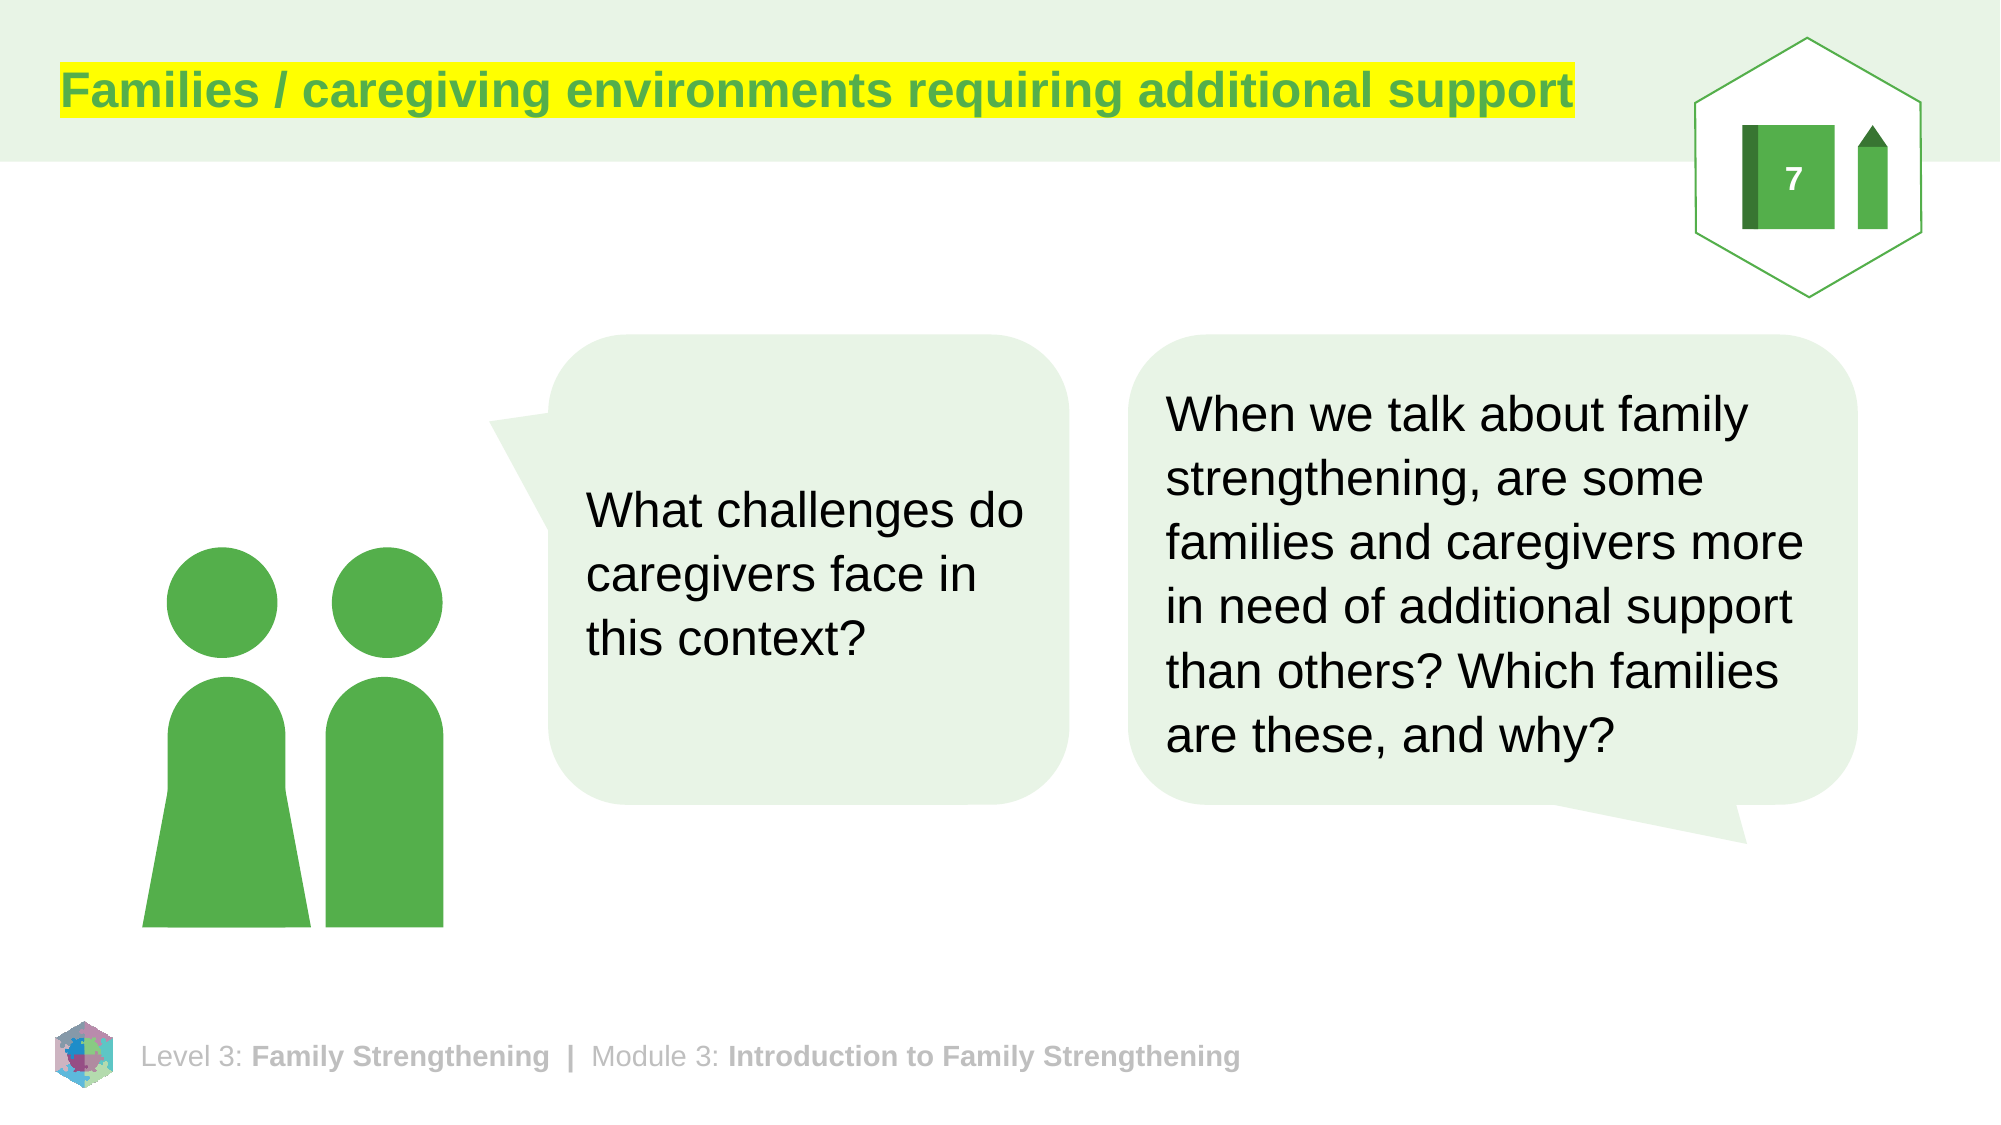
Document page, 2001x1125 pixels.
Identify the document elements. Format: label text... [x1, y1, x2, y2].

title Families / caregiving environments requiring additional support [45, 19, 1769, 163]
text_box When we talk about family strengthening, are some families and caregivers more in need of additional support than others? Which families are these, and why? [1126, 333, 1859, 846]
text_box What challenges do caregivers face in this context? [487, 333, 1071, 806]
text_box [1677, 55, 1939, 280]
picture [55, 1021, 113, 1088]
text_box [142, 547, 444, 928]
